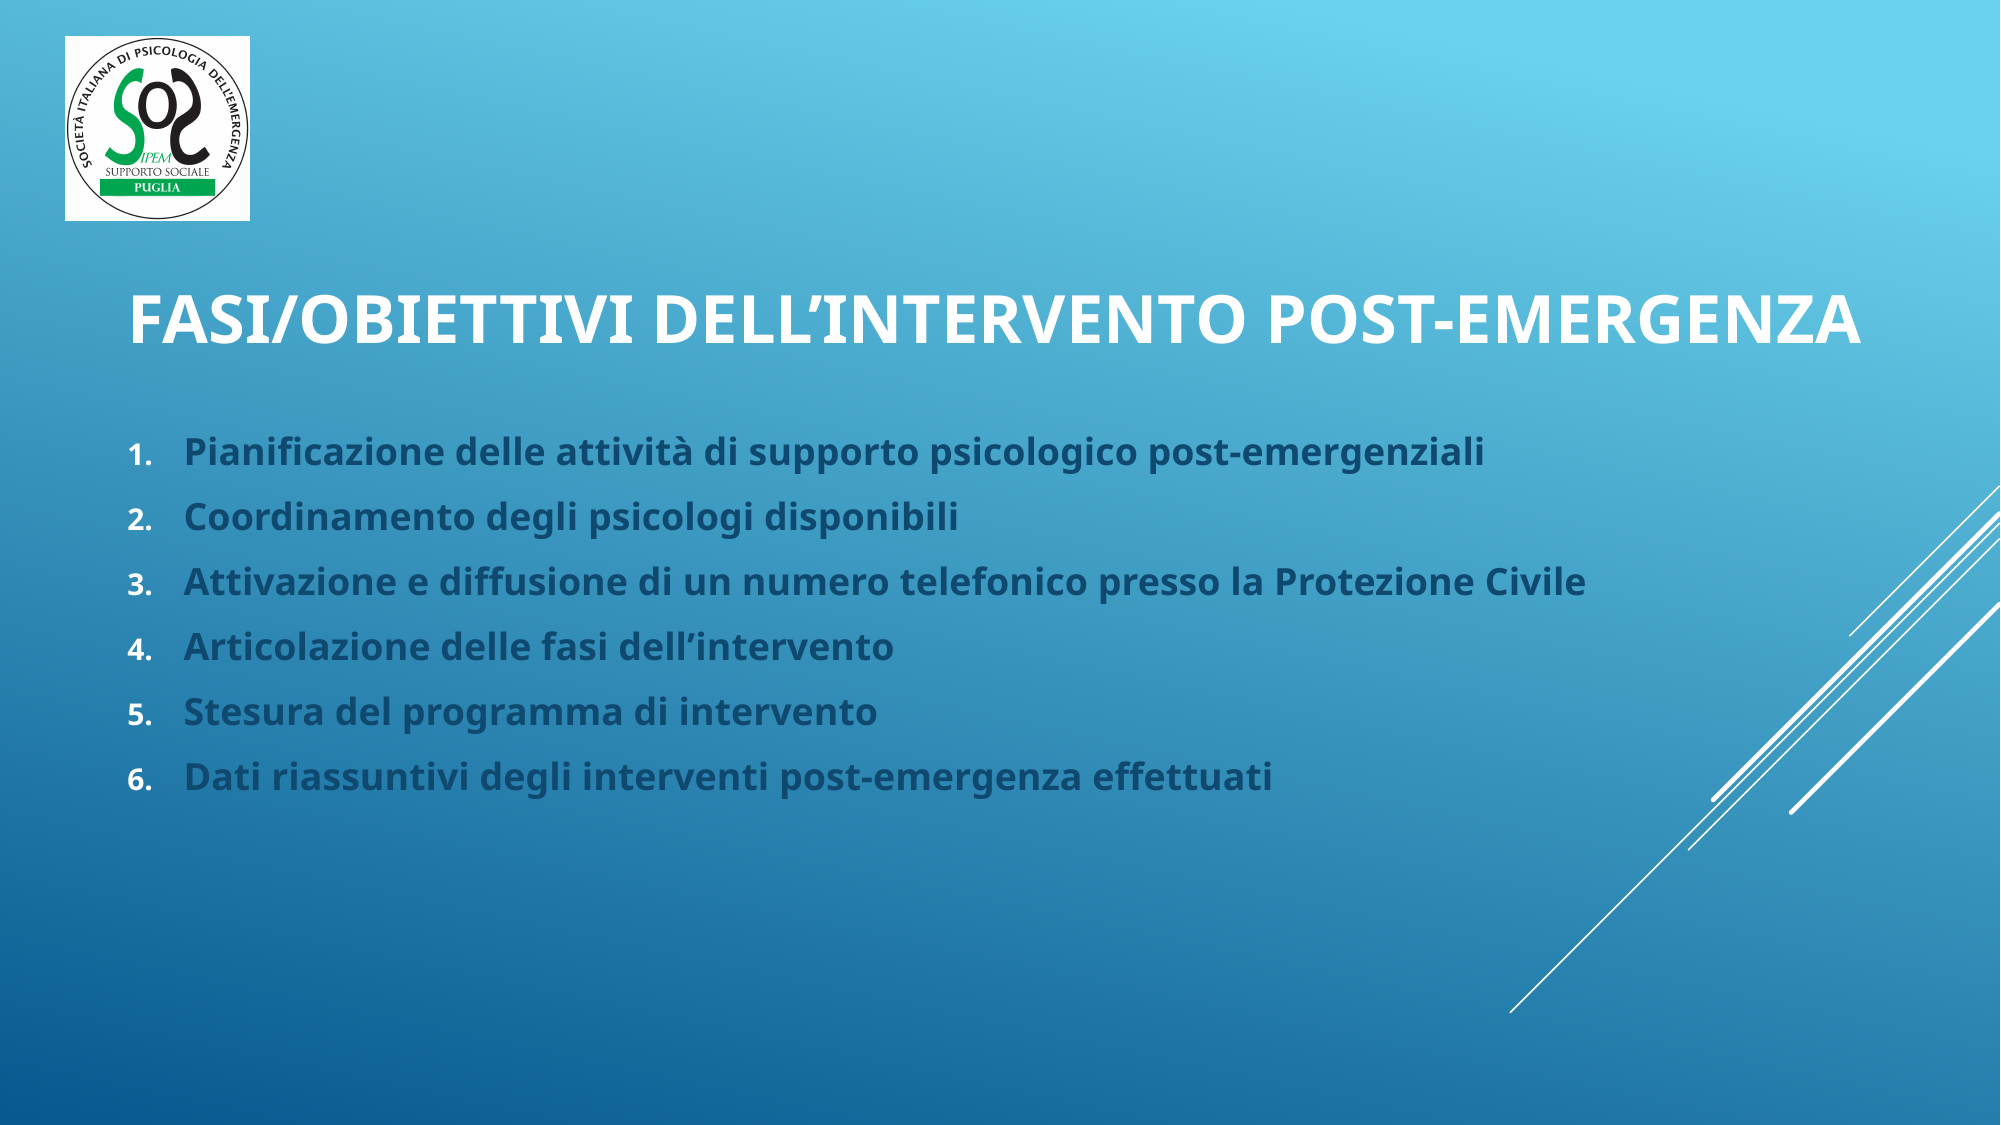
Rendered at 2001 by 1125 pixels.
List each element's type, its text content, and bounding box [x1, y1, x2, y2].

picture [65, 35, 250, 221]
list Pianificazione delle attività di supporto psicologico post-emergenziali Coordinamento degli psicologi disponibili Attivazione e diffusione di un numero telefonico presso la Protezione Civile Articolazione delle fasi dell’intervento Stesura del programma di intervento Dati riassuntivi degli interventi post-emergenza effettuati [112, 420, 1884, 1046]
title Fasi/obiettivi dell’intervento post-emergenza [112, 260, 1903, 365]
